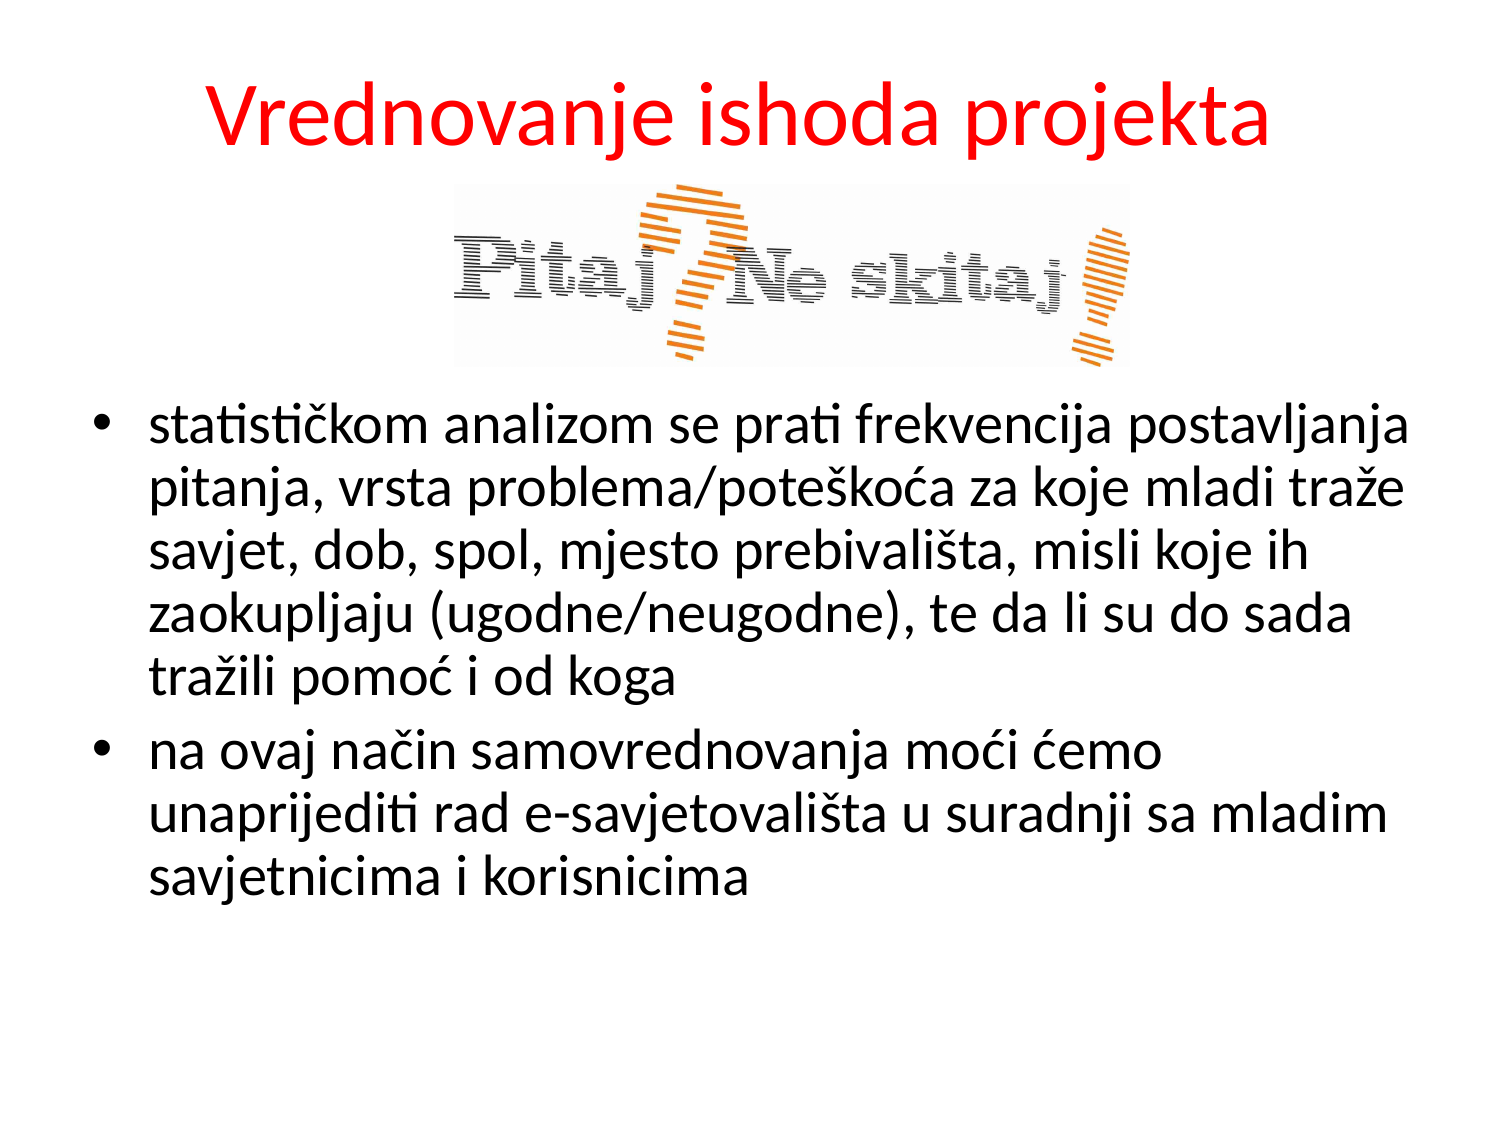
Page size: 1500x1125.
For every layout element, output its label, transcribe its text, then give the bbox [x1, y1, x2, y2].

list statističkom analizom se prati frekvencija postavljanja pitanja, vrsta problema/poteškoća za koje mladi traže savjet, dob, spol, mjesto prebivališta, misli koje ih zaokupljaju (ugodne/neugodne), te da li su do sada tražili pomoć i od koga na ovaj način samovrednovanja moći ćemo unaprijediti rad e-savjetovališta u suradnji sa mladim savjetnicima i korisnicima [76, 385, 1428, 1024]
picture [454, 184, 1130, 367]
title Vrednovanje ishoda projekta [74, 44, 1426, 173]
